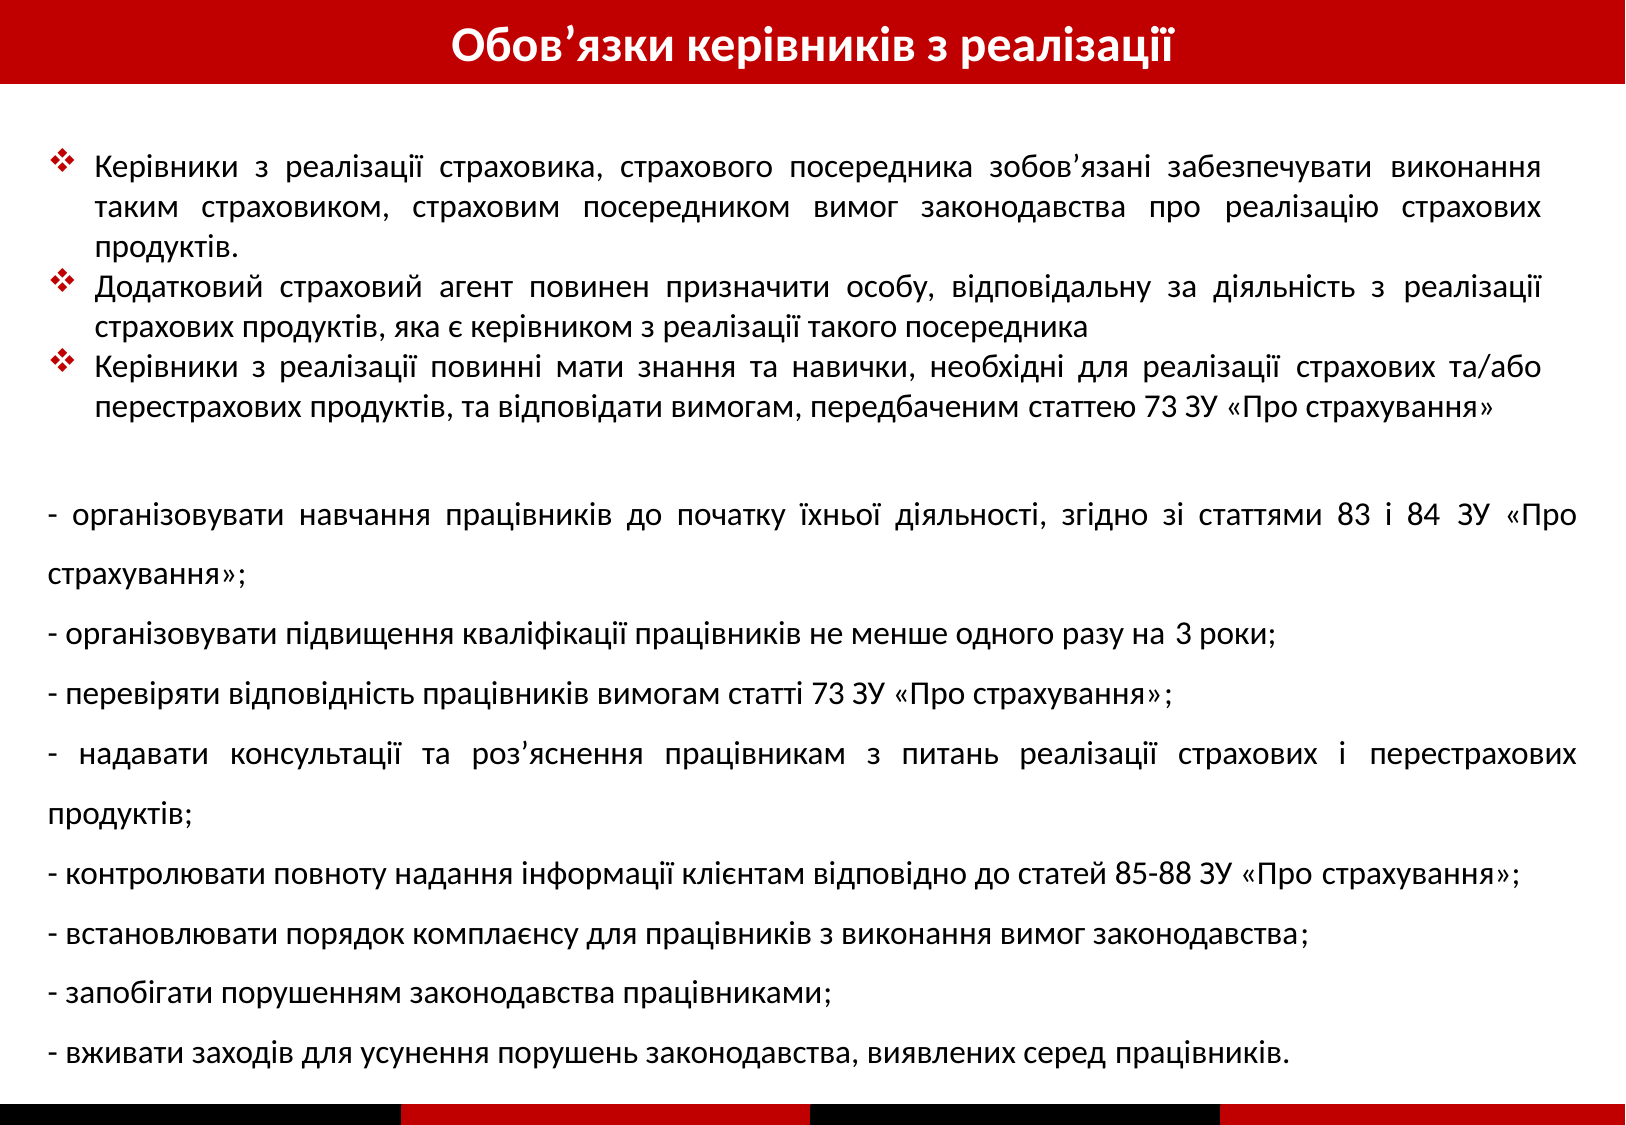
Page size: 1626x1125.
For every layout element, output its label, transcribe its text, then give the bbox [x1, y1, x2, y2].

text_box Керівники з реалізації страховика, страхового посередника зобов’язані забезпечувати виконання таким страховиком, страховим посередником вимог законодавства про реалізацію страхових продуктів. Додатковий страховий агент повинен призначити особу, відповідальну за діяльність з реалізації страхових продуктів, яка є керівником з реалізації такого посередника Керівники з реалізації повинні мати знання та навички, необхідні для реалізації страхових та/або перестрахових продуктів, та відповідати вимогам, передбаченим статтею 73 ЗУ «Про страхування» [32, 137, 1557, 432]
text_box Обов’язки керівників з реалізації [0, 0, 1625, 84]
text_box [401, 1104, 810, 1125]
text_box [810, 1104, 1220, 1125]
text_box [0, 1104, 401, 1125]
text_box - організовувати навчання працівників до початку їхньої діяльності, згідно зі статтями 83 і 84 ЗУ «Про страхування»; - організовувати підвищення кваліфікації працівників не менше одного разу на 3 роки; - перевіряти відповідність працівників вимогам статті 73 ЗУ «Про страхування»; - надавати консультації та роз’яснення працівникам з питань реалізації страхових і перестрахових продуктів; - контролювати повноту надання інформації клієнтам відповідно до статей 85-88 ЗУ «Про страхування»; - встановлювати порядок комплаєнсу для працівників з виконання вимог законодавства; - запобігати порушенням законодавства працівниками; - вживати заходів для усунення порушень законодавства, виявлених серед працівників. [32, 464, 1593, 1078]
text_box [1220, 1104, 1625, 1125]
